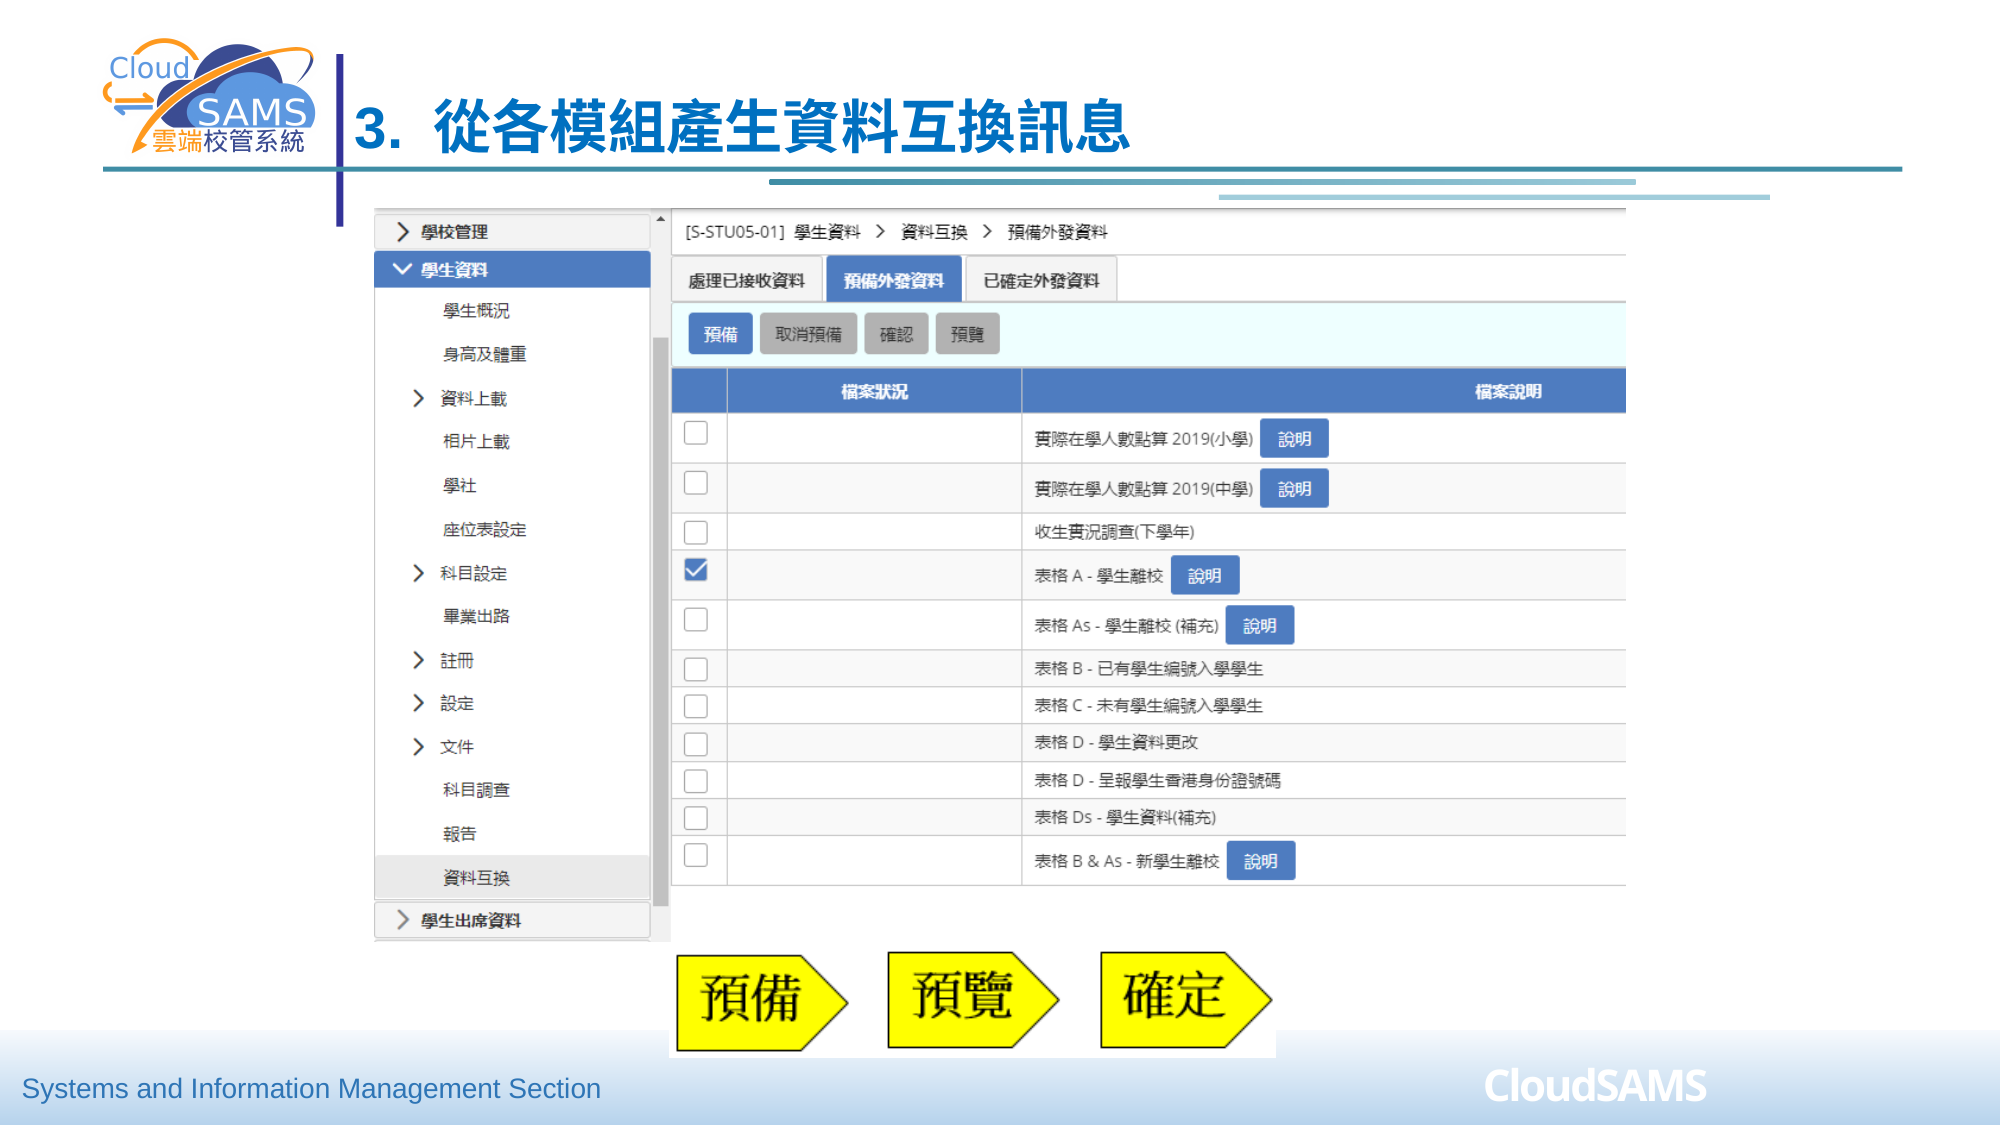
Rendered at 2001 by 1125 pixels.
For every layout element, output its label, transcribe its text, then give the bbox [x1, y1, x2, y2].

picture [87, 7, 349, 175]
picture [374, 208, 1626, 1058]
title 3. 從各模組產生資料互換訊息 [339, 43, 1907, 169]
